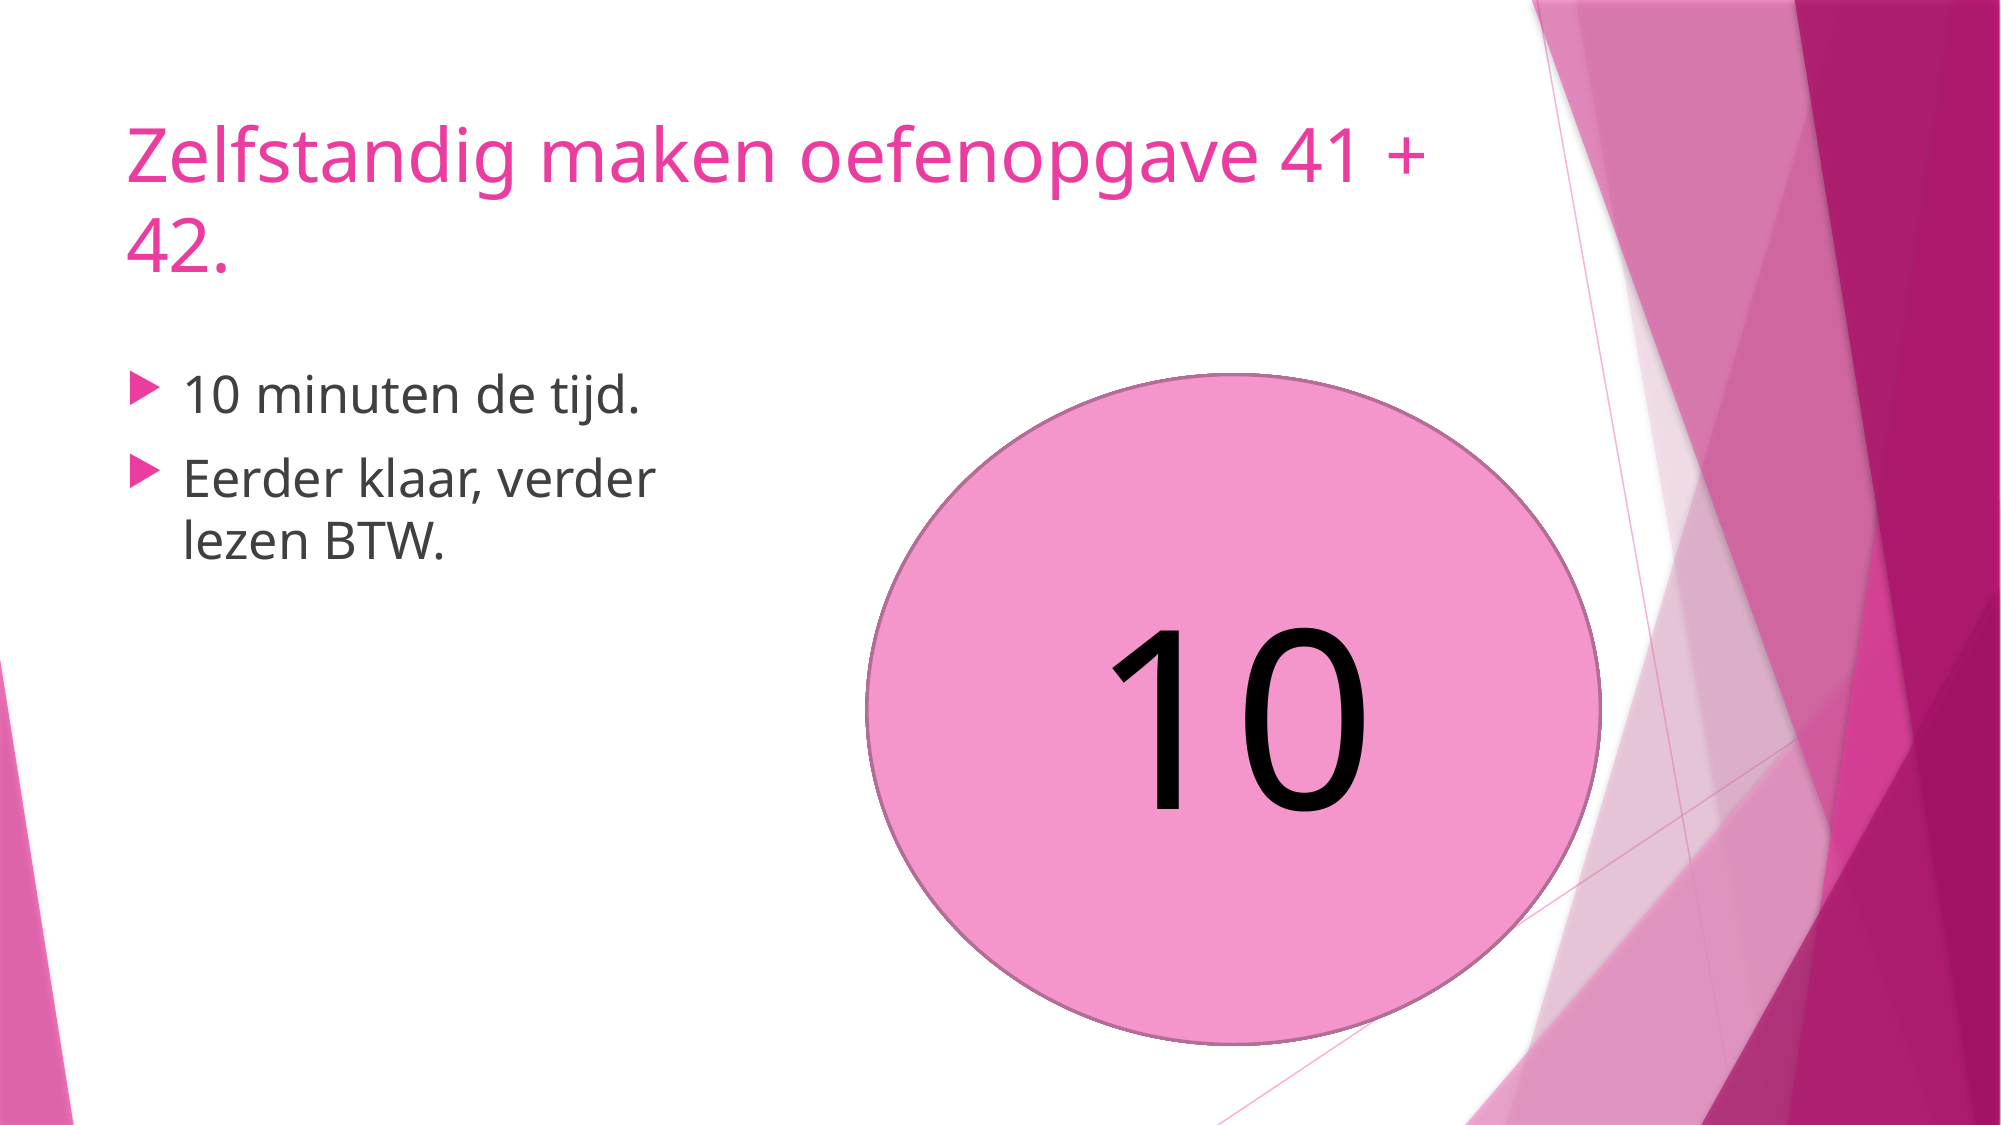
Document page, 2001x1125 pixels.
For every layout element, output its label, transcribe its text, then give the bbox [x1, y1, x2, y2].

title Zelfstandig maken oefenopgave 41 + 42. [111, 99, 1522, 317]
text_box 10 [865, 373, 1602, 1046]
list 10 minuten de tijd. Eerder klaar, verder lezen BTW. [111, 354, 689, 960]
